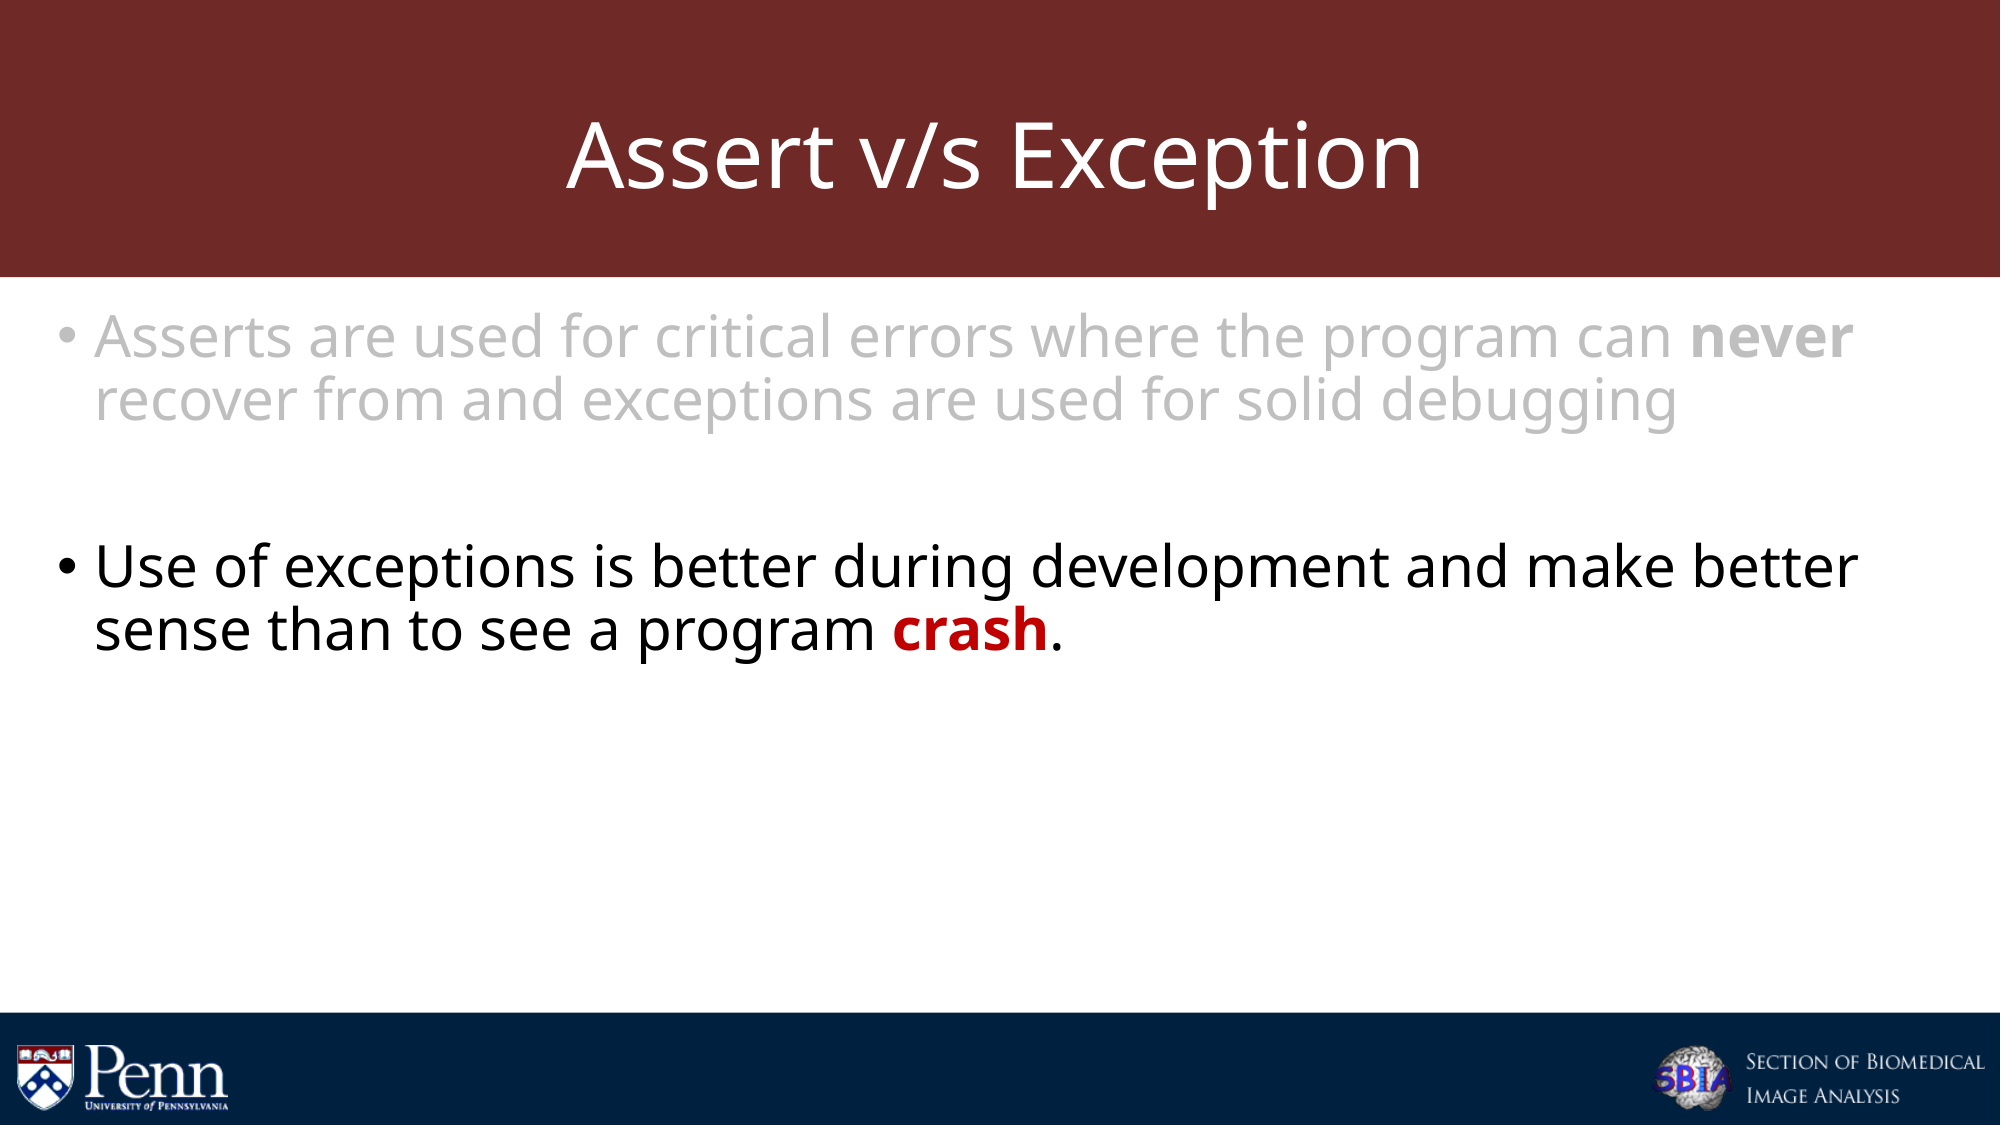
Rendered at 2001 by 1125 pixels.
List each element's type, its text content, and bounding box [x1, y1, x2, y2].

picture [1652, 1044, 1985, 1112]
picture [17, 1045, 228, 1111]
list Asserts are used for critical errors where the program can never recover from and exceptions are used for solid debugging Use of exceptions is better during development and make better sense than to see a program crash. [42, 299, 1952, 1009]
title Assert v/s Exception [42, 43, 1952, 275]
